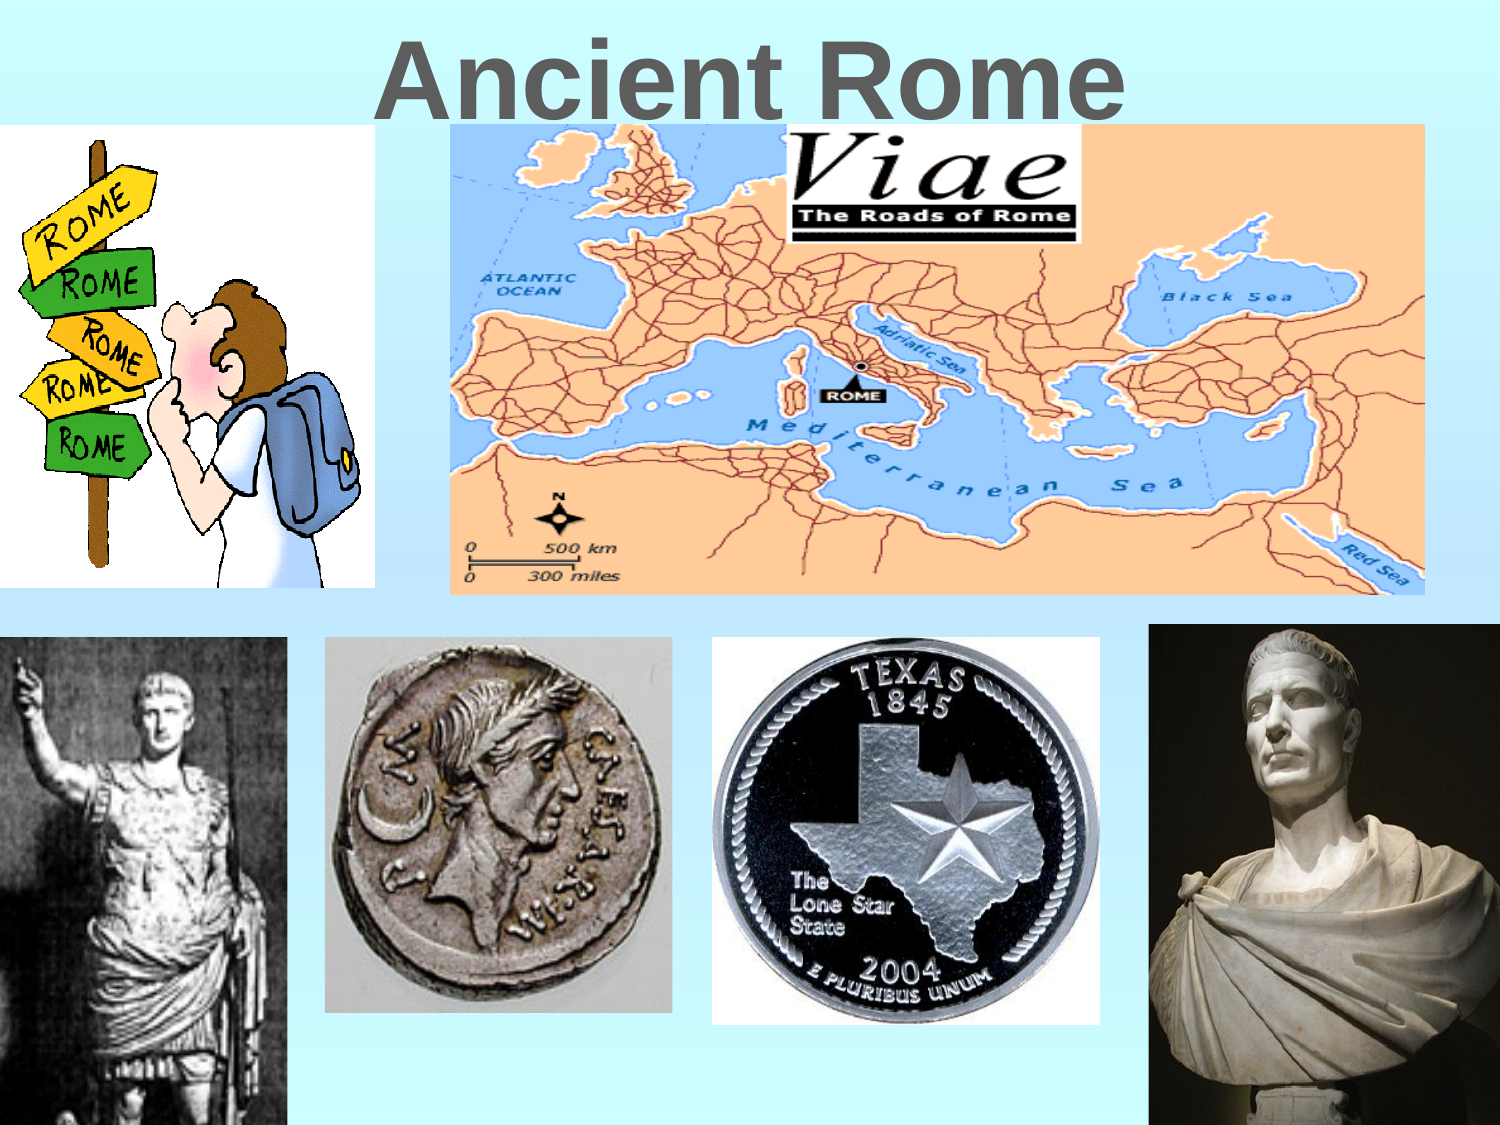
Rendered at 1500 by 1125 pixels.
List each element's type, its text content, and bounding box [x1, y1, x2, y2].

picture [1148, 624, 1500, 1125]
picture [0, 637, 288, 1125]
picture [0, 124, 376, 588]
picture [324, 637, 673, 1013]
picture [712, 637, 1101, 1026]
text_box Ancient Rome [339, 0, 1161, 150]
picture [449, 124, 1426, 595]
